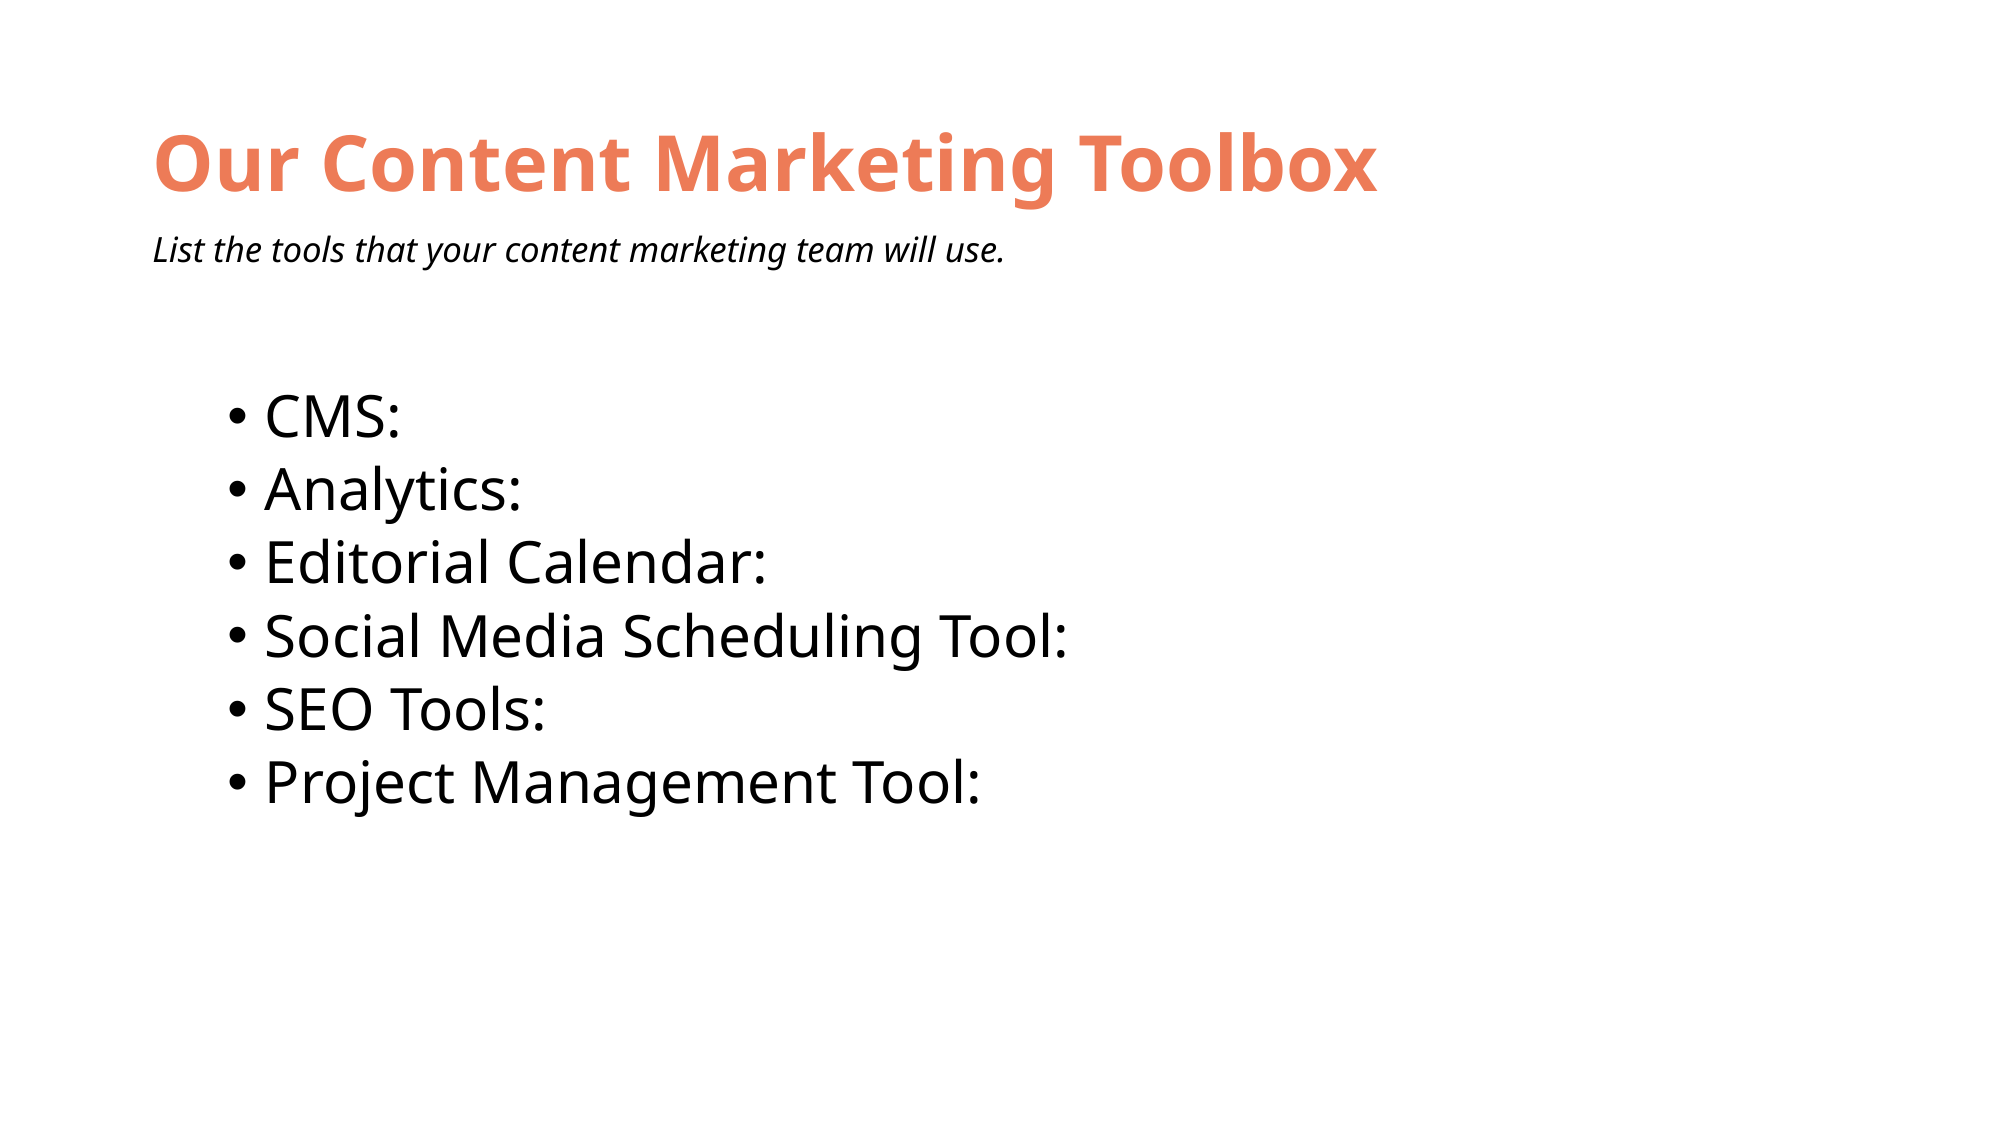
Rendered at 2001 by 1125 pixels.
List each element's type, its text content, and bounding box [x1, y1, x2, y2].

list CMS: Analytics: Editorial Calendar: Social Media Scheduling Tool: SEO Tools: Project Management Tool: [137, 299, 1863, 1014]
title Our Content Marketing Toolbox List the tools that your content marketing team will use. [137, 59, 1863, 278]
